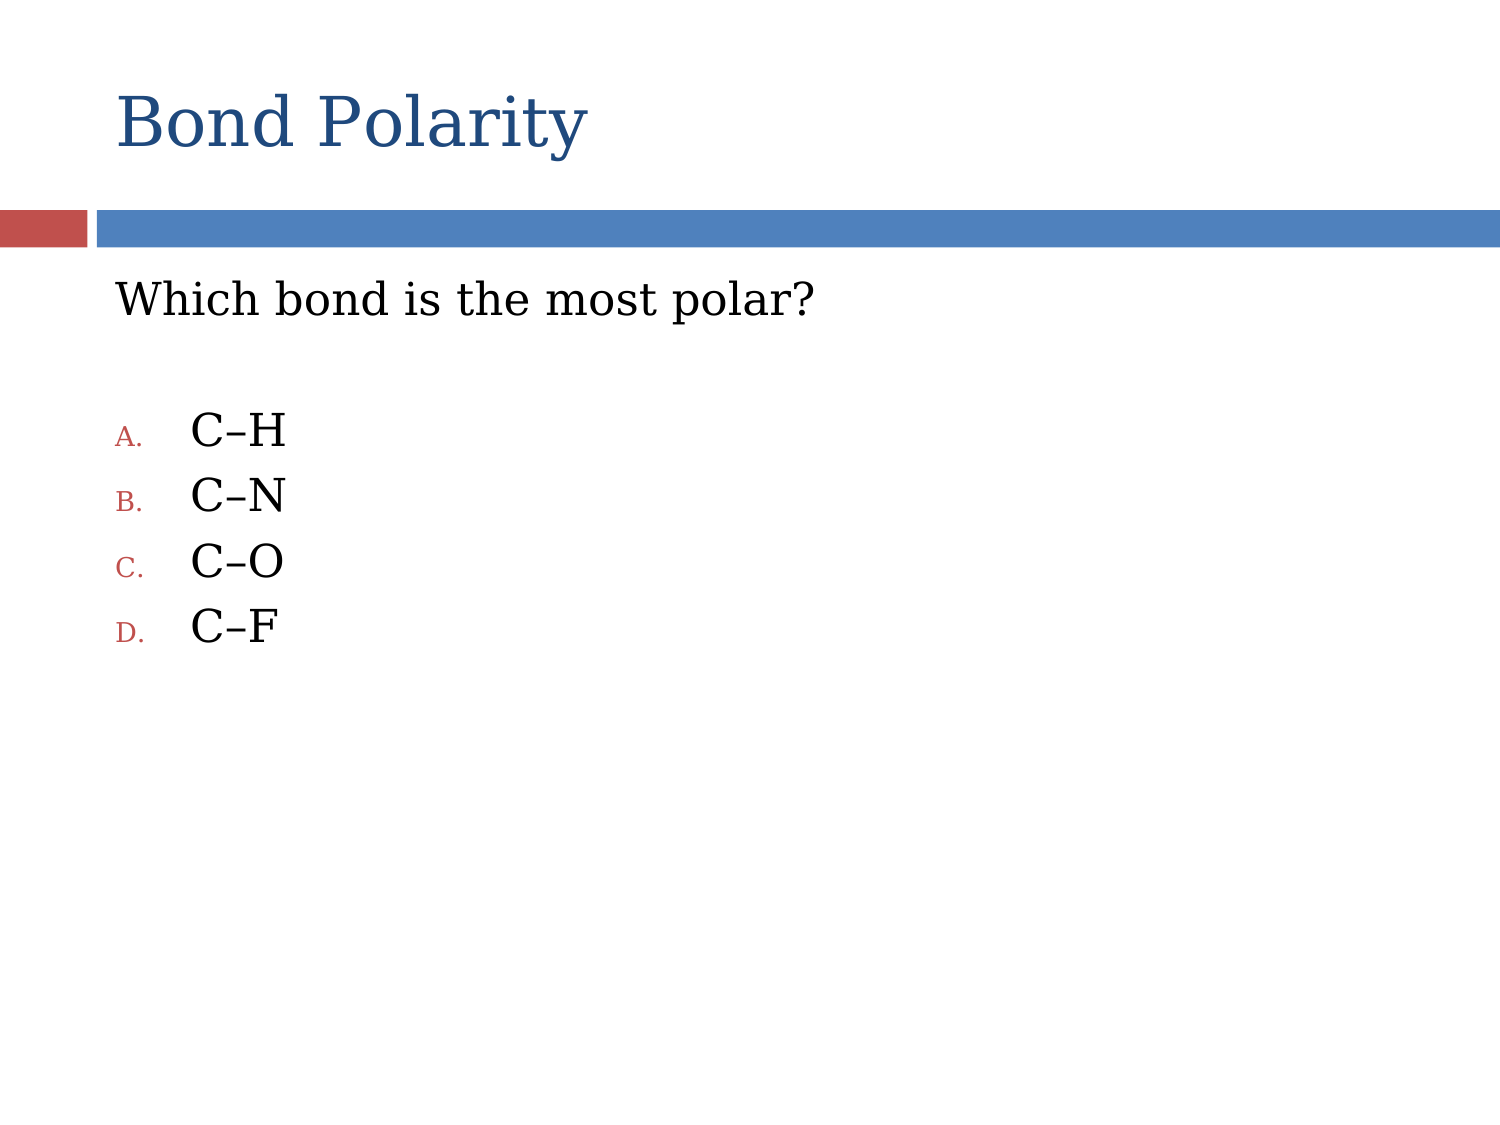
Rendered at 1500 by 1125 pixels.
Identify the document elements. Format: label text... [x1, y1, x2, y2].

list Which bond is the most polar? C–H C–N C–O C–F [100, 262, 1438, 1000]
title Bond Polarity [100, 37, 1438, 200]
